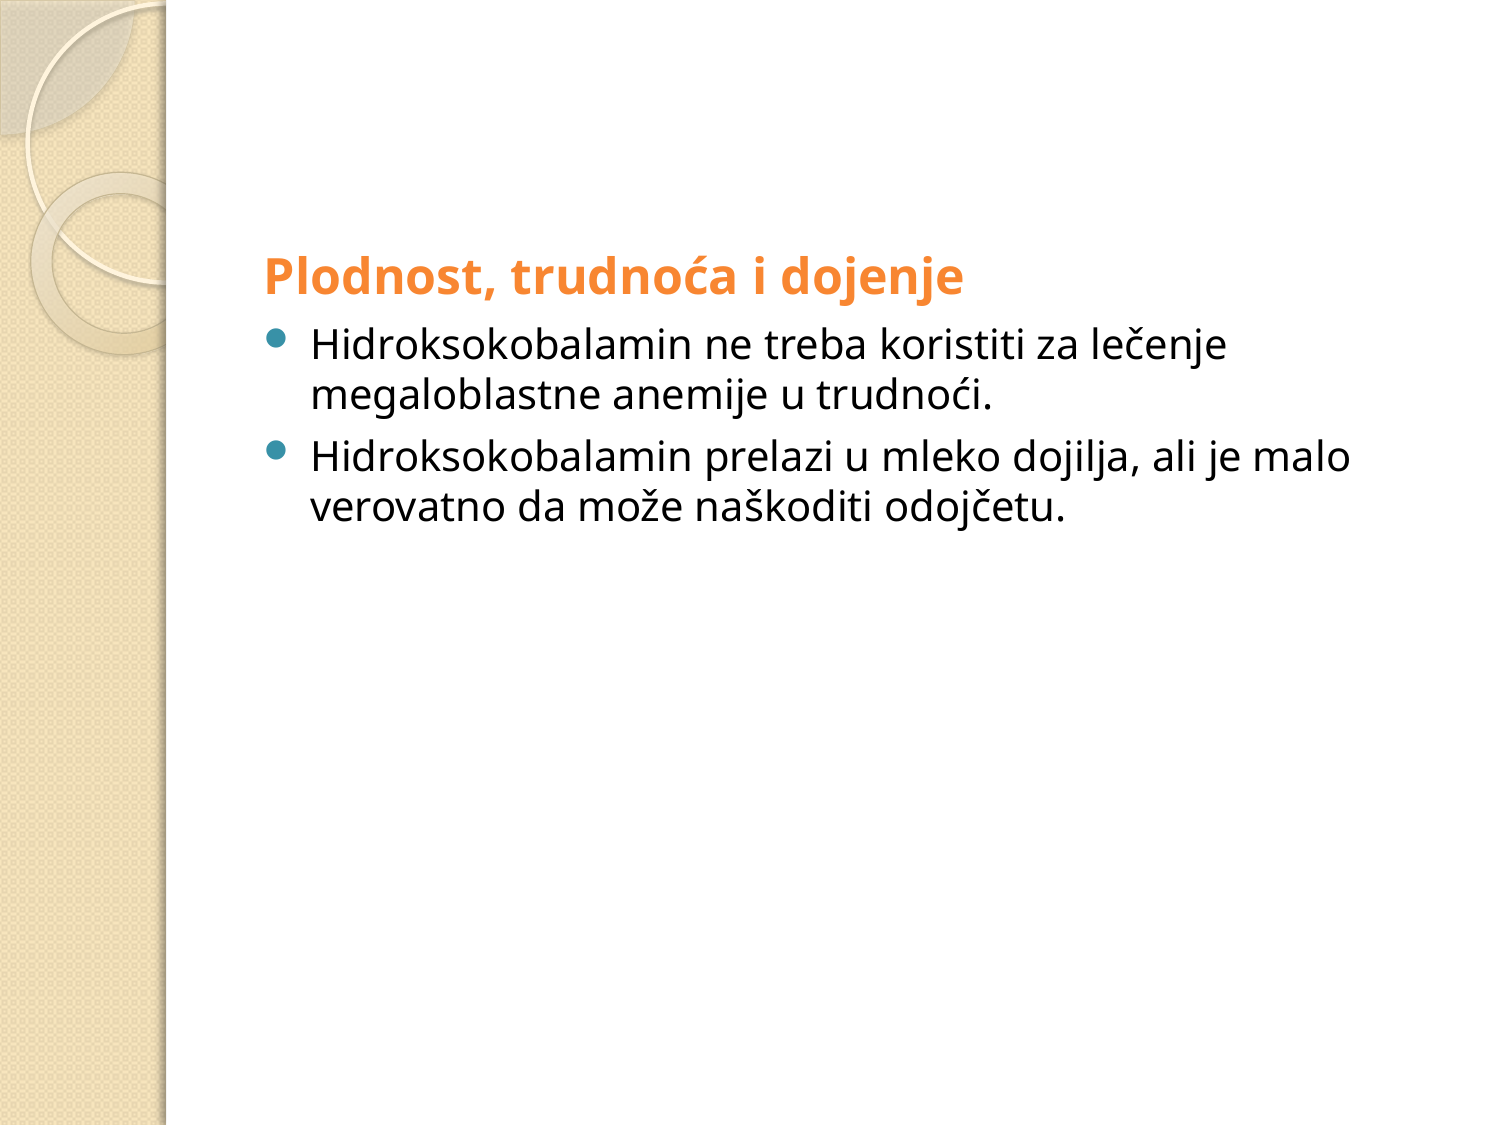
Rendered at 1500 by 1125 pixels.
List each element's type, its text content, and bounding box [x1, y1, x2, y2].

list Plodnost, trudnoća i dojenje Hidroksokobalamin ne treba koristiti za lečenje megaloblastne anemije u trudnoći. Hidroksokobalamin prelazi u mleko dojilja, ali je malo verovatno da može naškoditi odojčetu. [235, 237, 1466, 1025]
